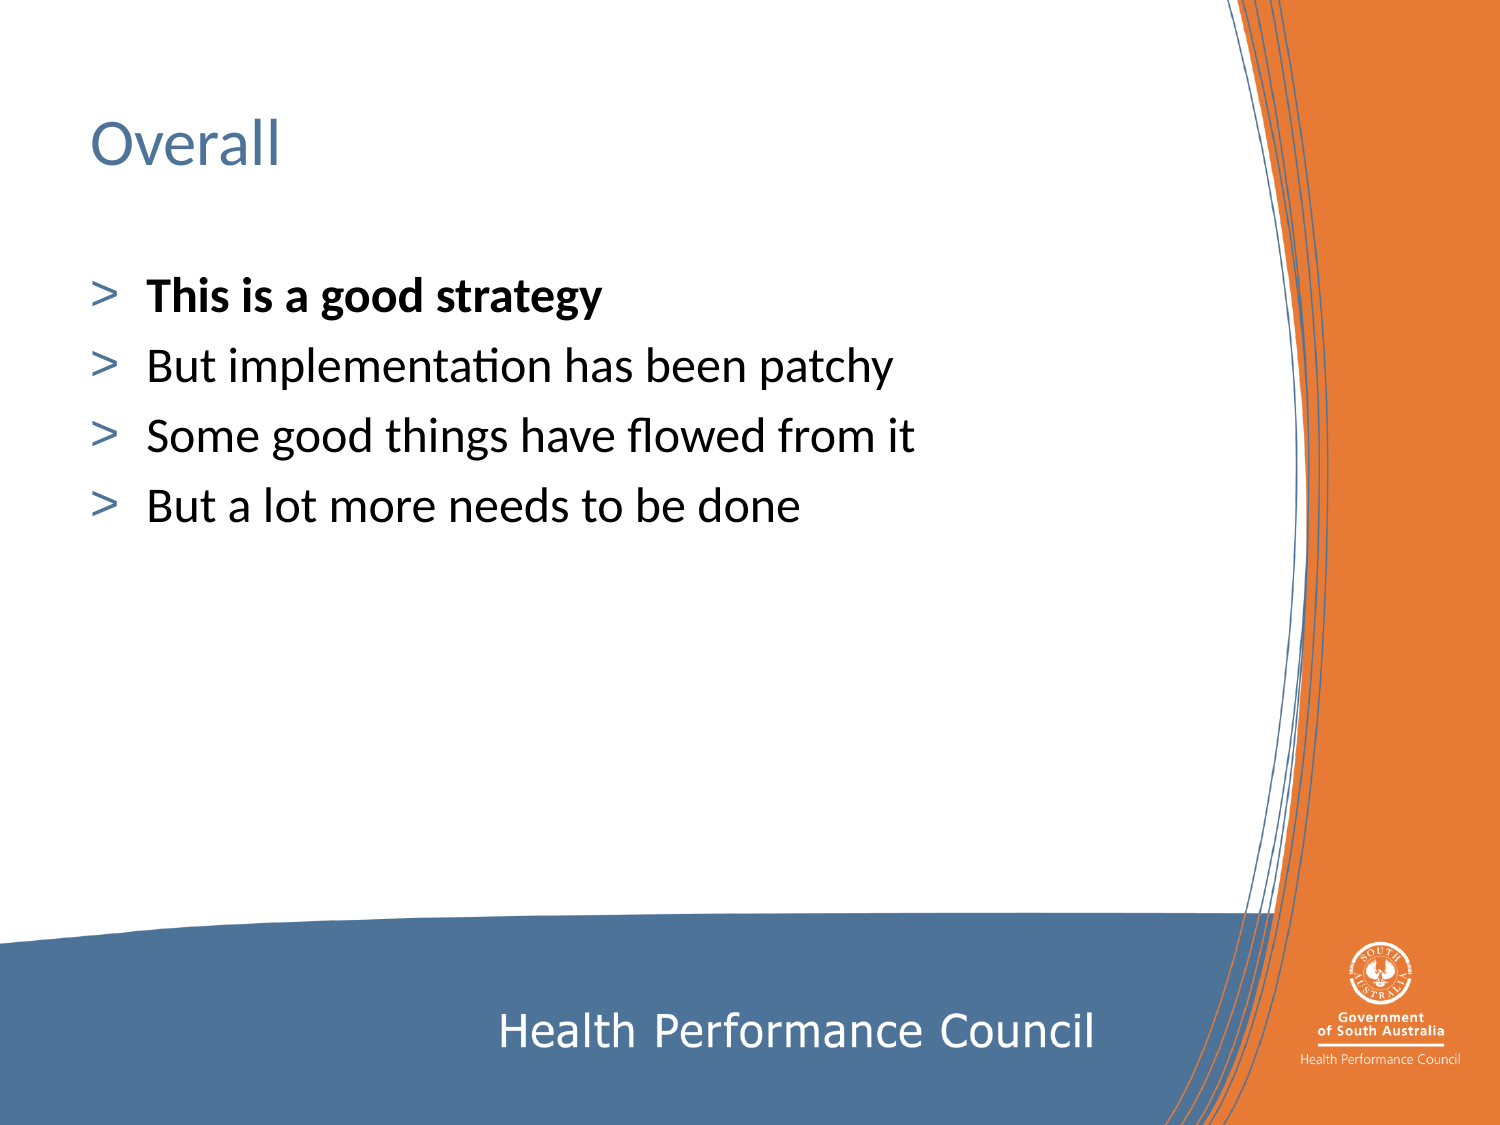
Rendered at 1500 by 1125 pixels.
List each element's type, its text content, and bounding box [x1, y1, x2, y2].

title Overall [75, 45, 1103, 233]
picture [0, 0, 1500, 1125]
list This is a good strategy But implementation has been patchy Some good things have flowed from it But a lot more needs to be done [75, 255, 1103, 906]
